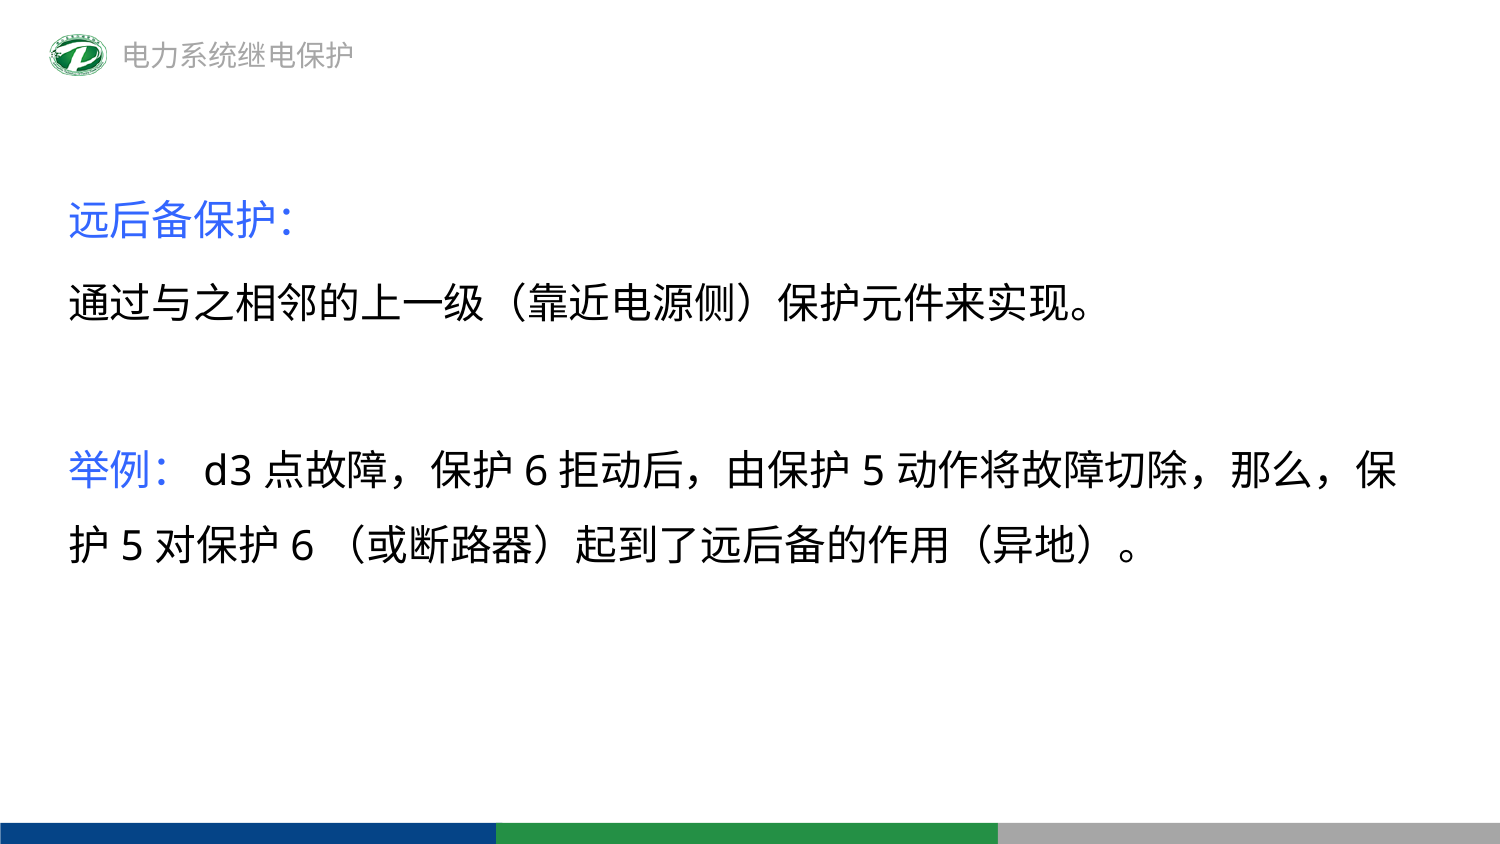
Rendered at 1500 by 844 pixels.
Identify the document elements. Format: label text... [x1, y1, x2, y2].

picture [41, 19, 118, 91]
list 远后备保护： 通过与之相邻的上一级（靠近电源侧）保护元件来实现。 举例：d3点故障，保护6拒动后，由保护5动作将故障切除，那么，保护5对保护6（或断路器）起到了远后备的作用（异地）。 [53, 102, 1447, 788]
text_box 电力系统继电保护 [122, 29, 370, 80]
text_box [996, 821, 1500, 844]
text_box [0, 821, 494, 844]
text_box [494, 821, 996, 844]
